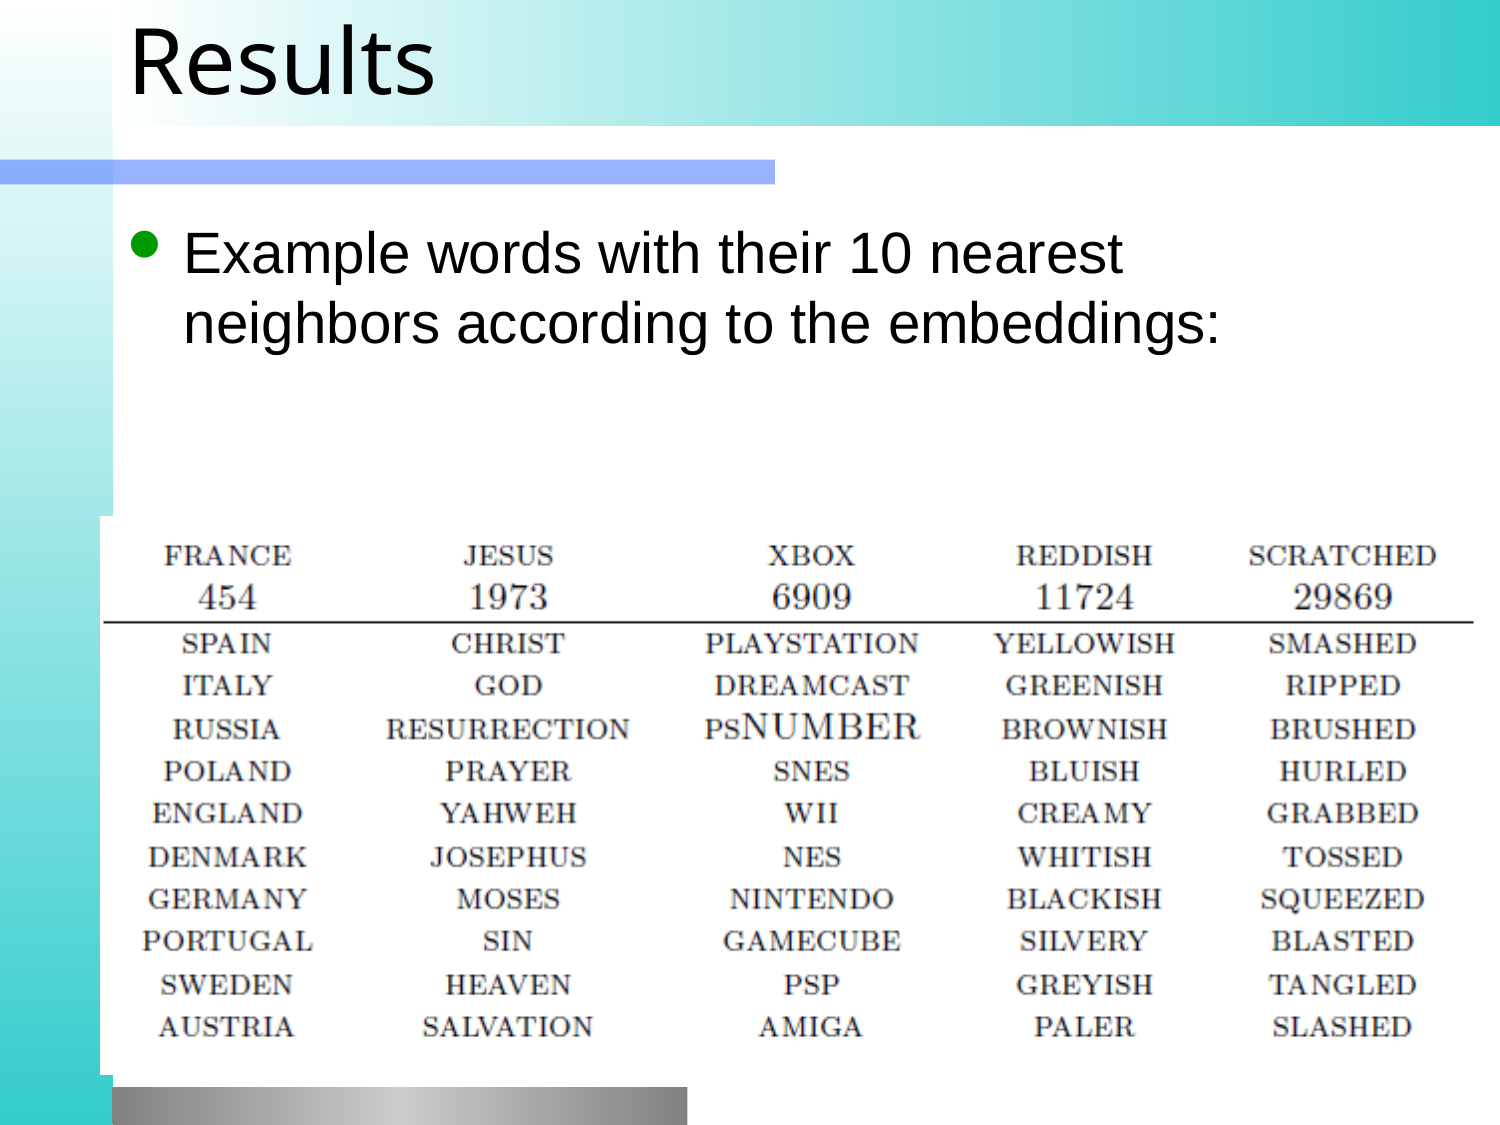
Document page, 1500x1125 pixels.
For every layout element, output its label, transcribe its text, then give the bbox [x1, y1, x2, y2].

title Results [112, 0, 1500, 121]
list Example words with their 10 nearest neighbors according to the embeddings: [112, 207, 1388, 515]
picture [100, 516, 1481, 1076]
